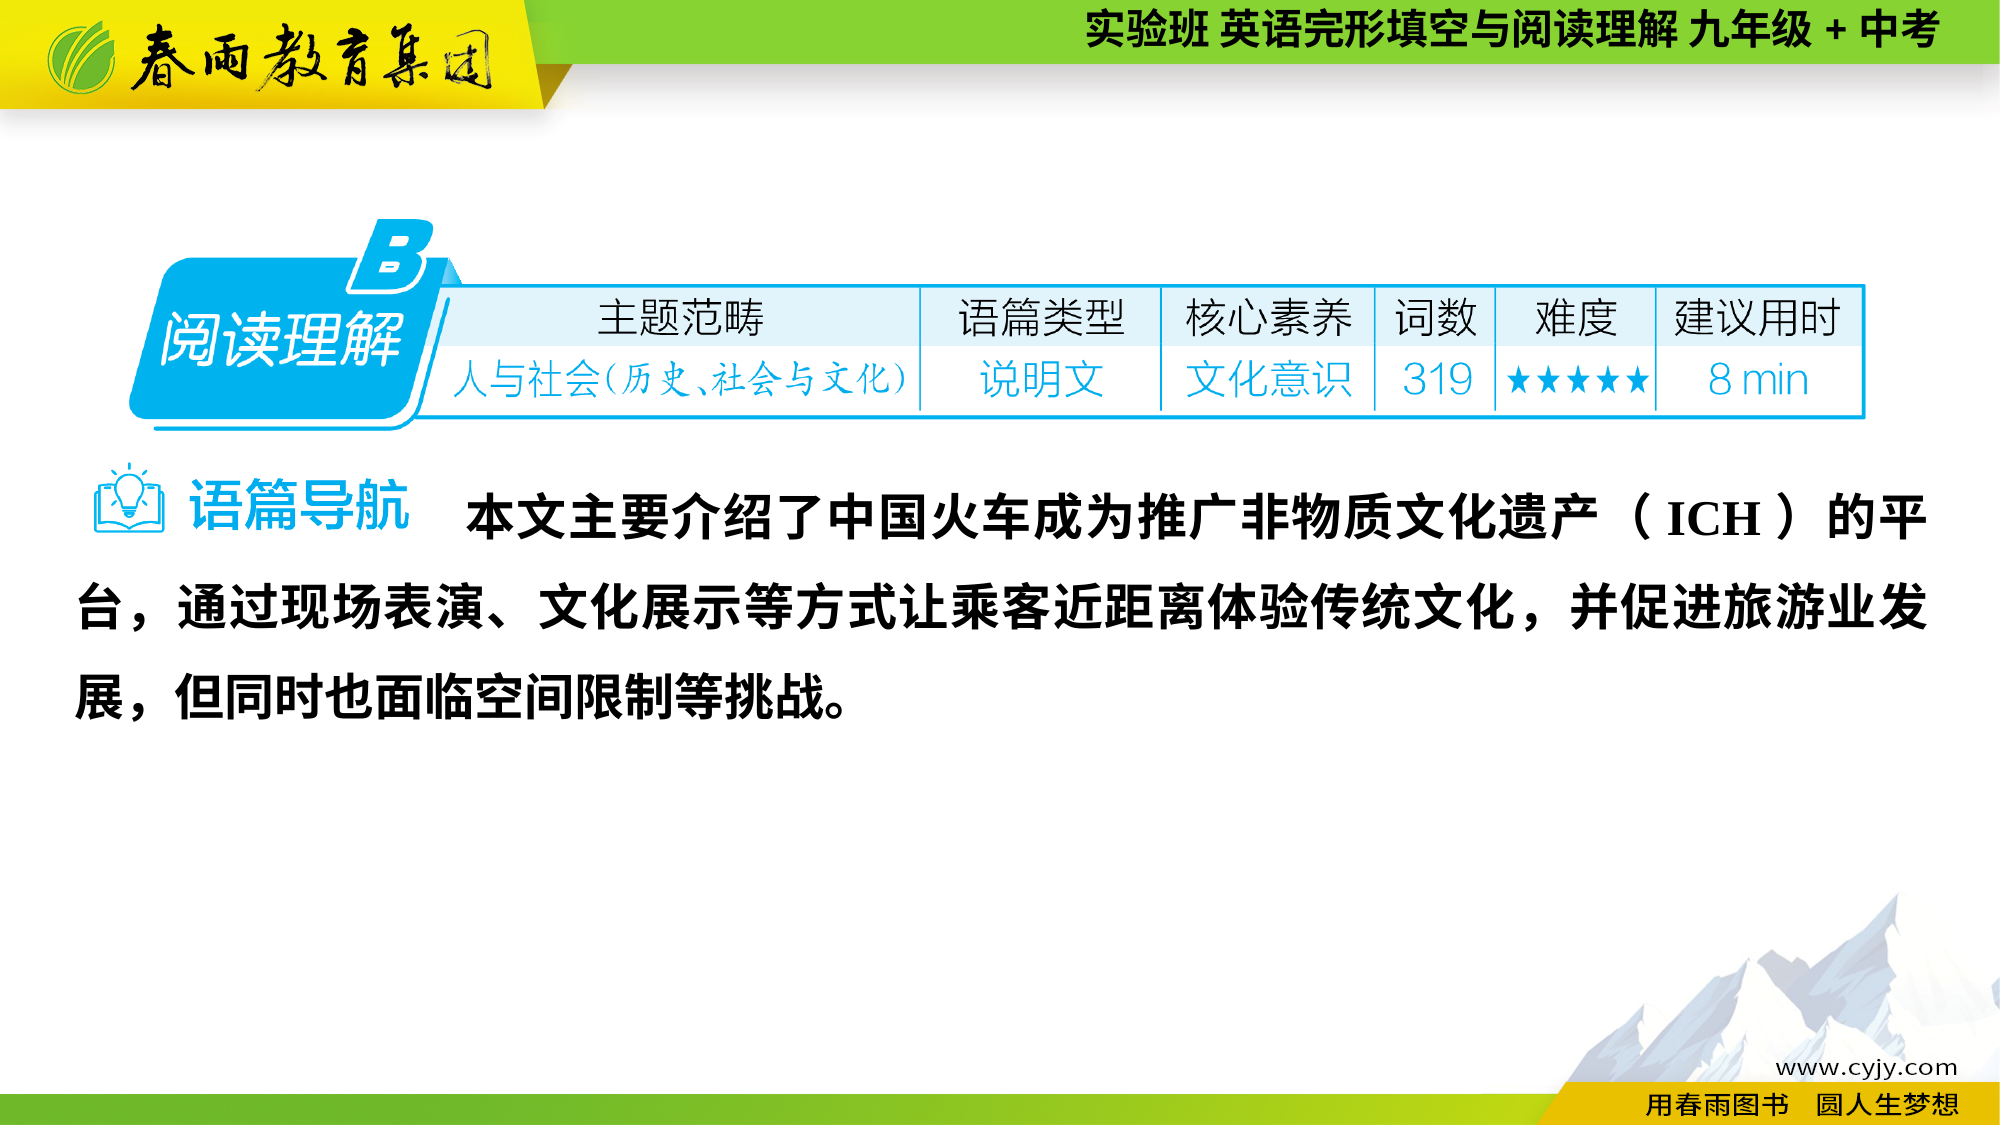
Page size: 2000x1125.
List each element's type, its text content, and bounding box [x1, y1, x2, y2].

list 本文主要介绍了中国火车成为推广非物质文化遗产（ICH）的平台，通过现场表演、文化展示等方式让乘客近距离体验传统文化，并促进旅游业发展，但同时也面临空间限制等挑战。 [59, 447, 1944, 724]
picture [0, 0, 2000, 1125]
